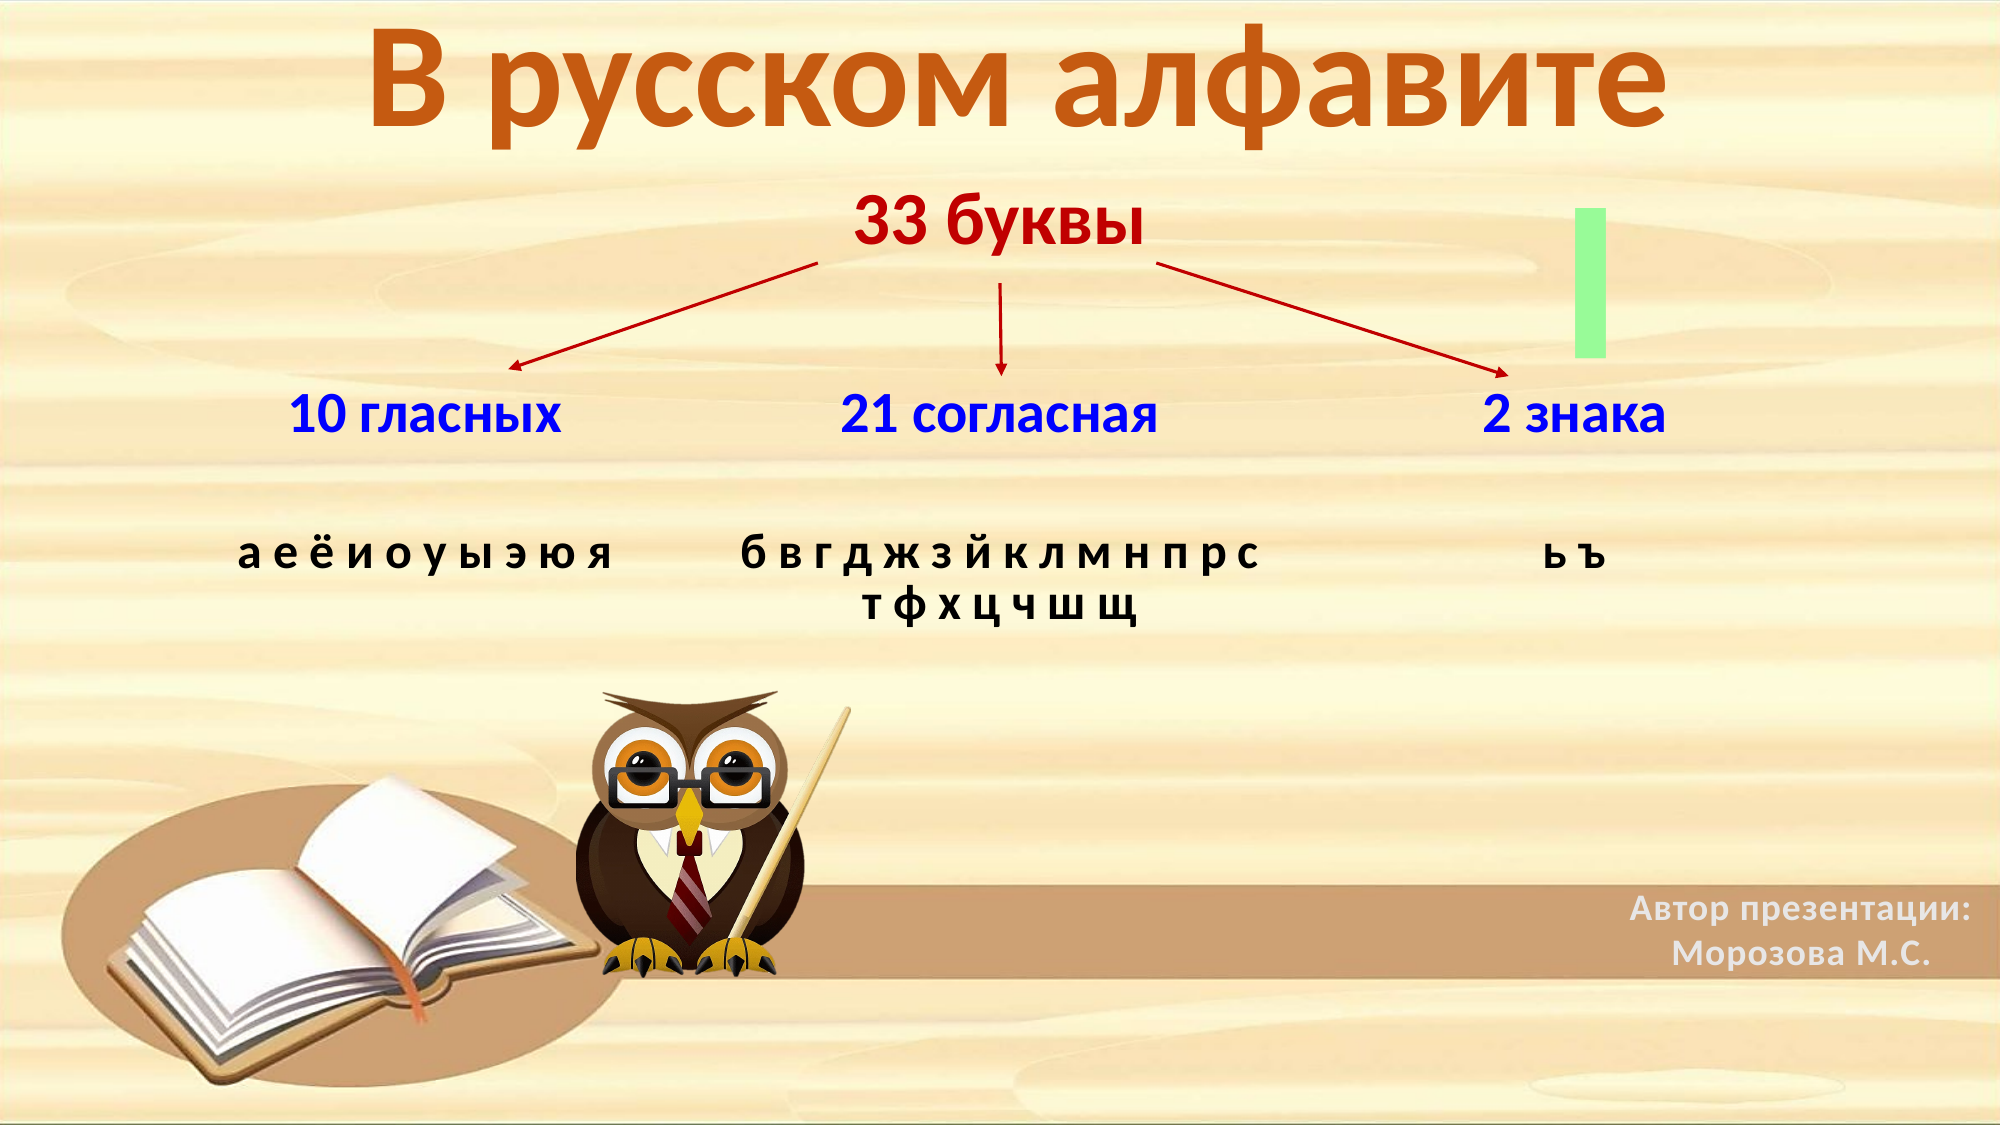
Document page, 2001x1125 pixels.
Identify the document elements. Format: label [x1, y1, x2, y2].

picture [0, 0, 2000, 1125]
text_box [508, 262, 818, 370]
text_box [1156, 262, 1509, 377]
